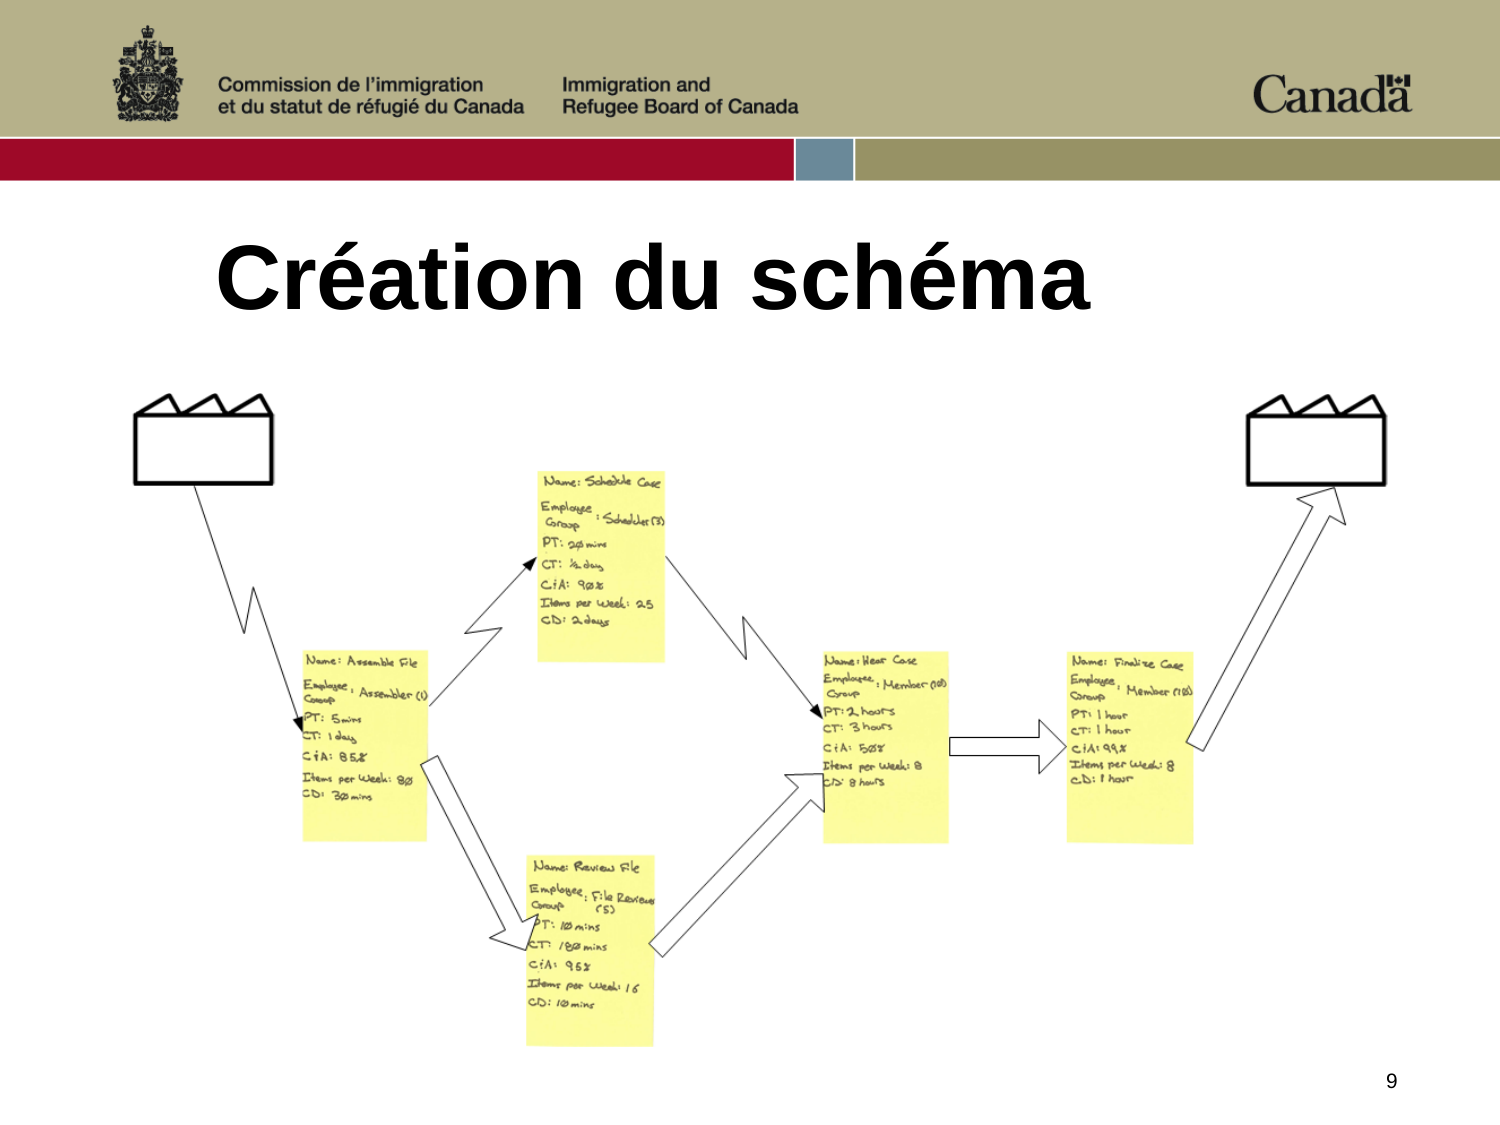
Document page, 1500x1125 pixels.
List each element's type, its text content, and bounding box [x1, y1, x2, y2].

slide_number 9 [1099, 1024, 1413, 1101]
picture [0, 0, 1500, 1125]
title Création du schéma [200, 237, 1413, 425]
